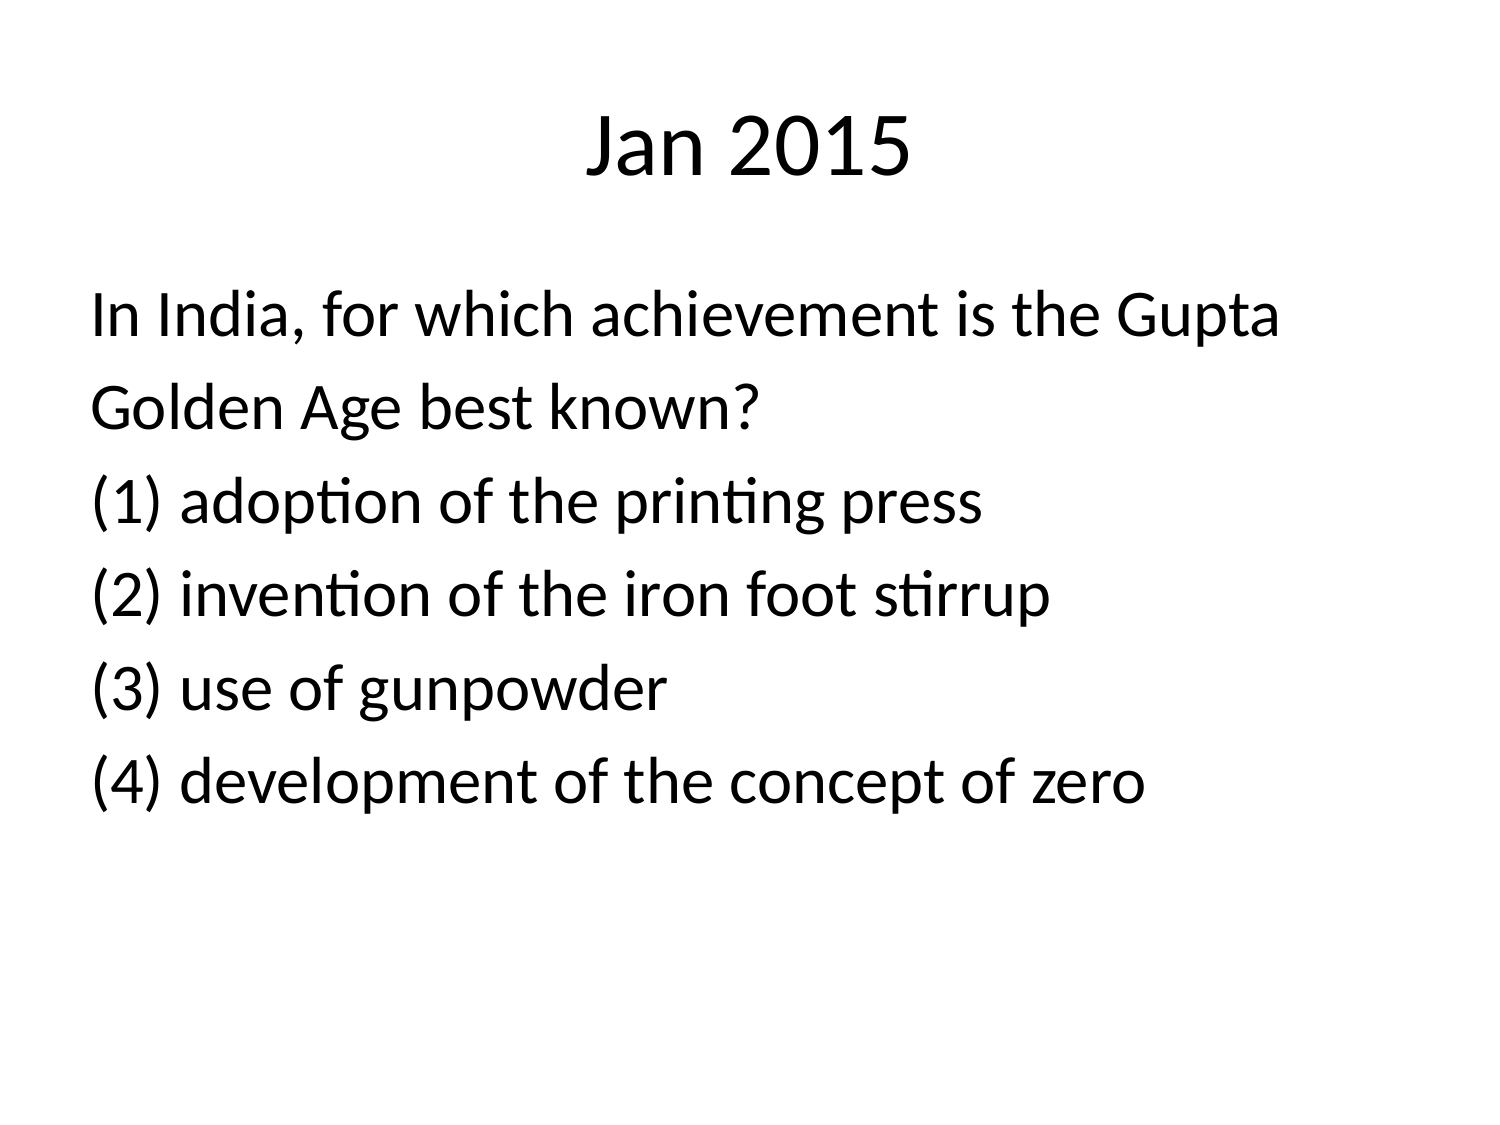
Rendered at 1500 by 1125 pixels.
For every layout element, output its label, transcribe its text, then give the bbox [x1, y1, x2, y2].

list In India, for which achievement is the Gupta Golden Age best known? (1) adoption of the printing press (2) invention of the iron foot stirrup (3) use of gunpowder (4) development of the concept of zero [75, 262, 1425, 1005]
title Jan 2015 [75, 45, 1425, 233]
